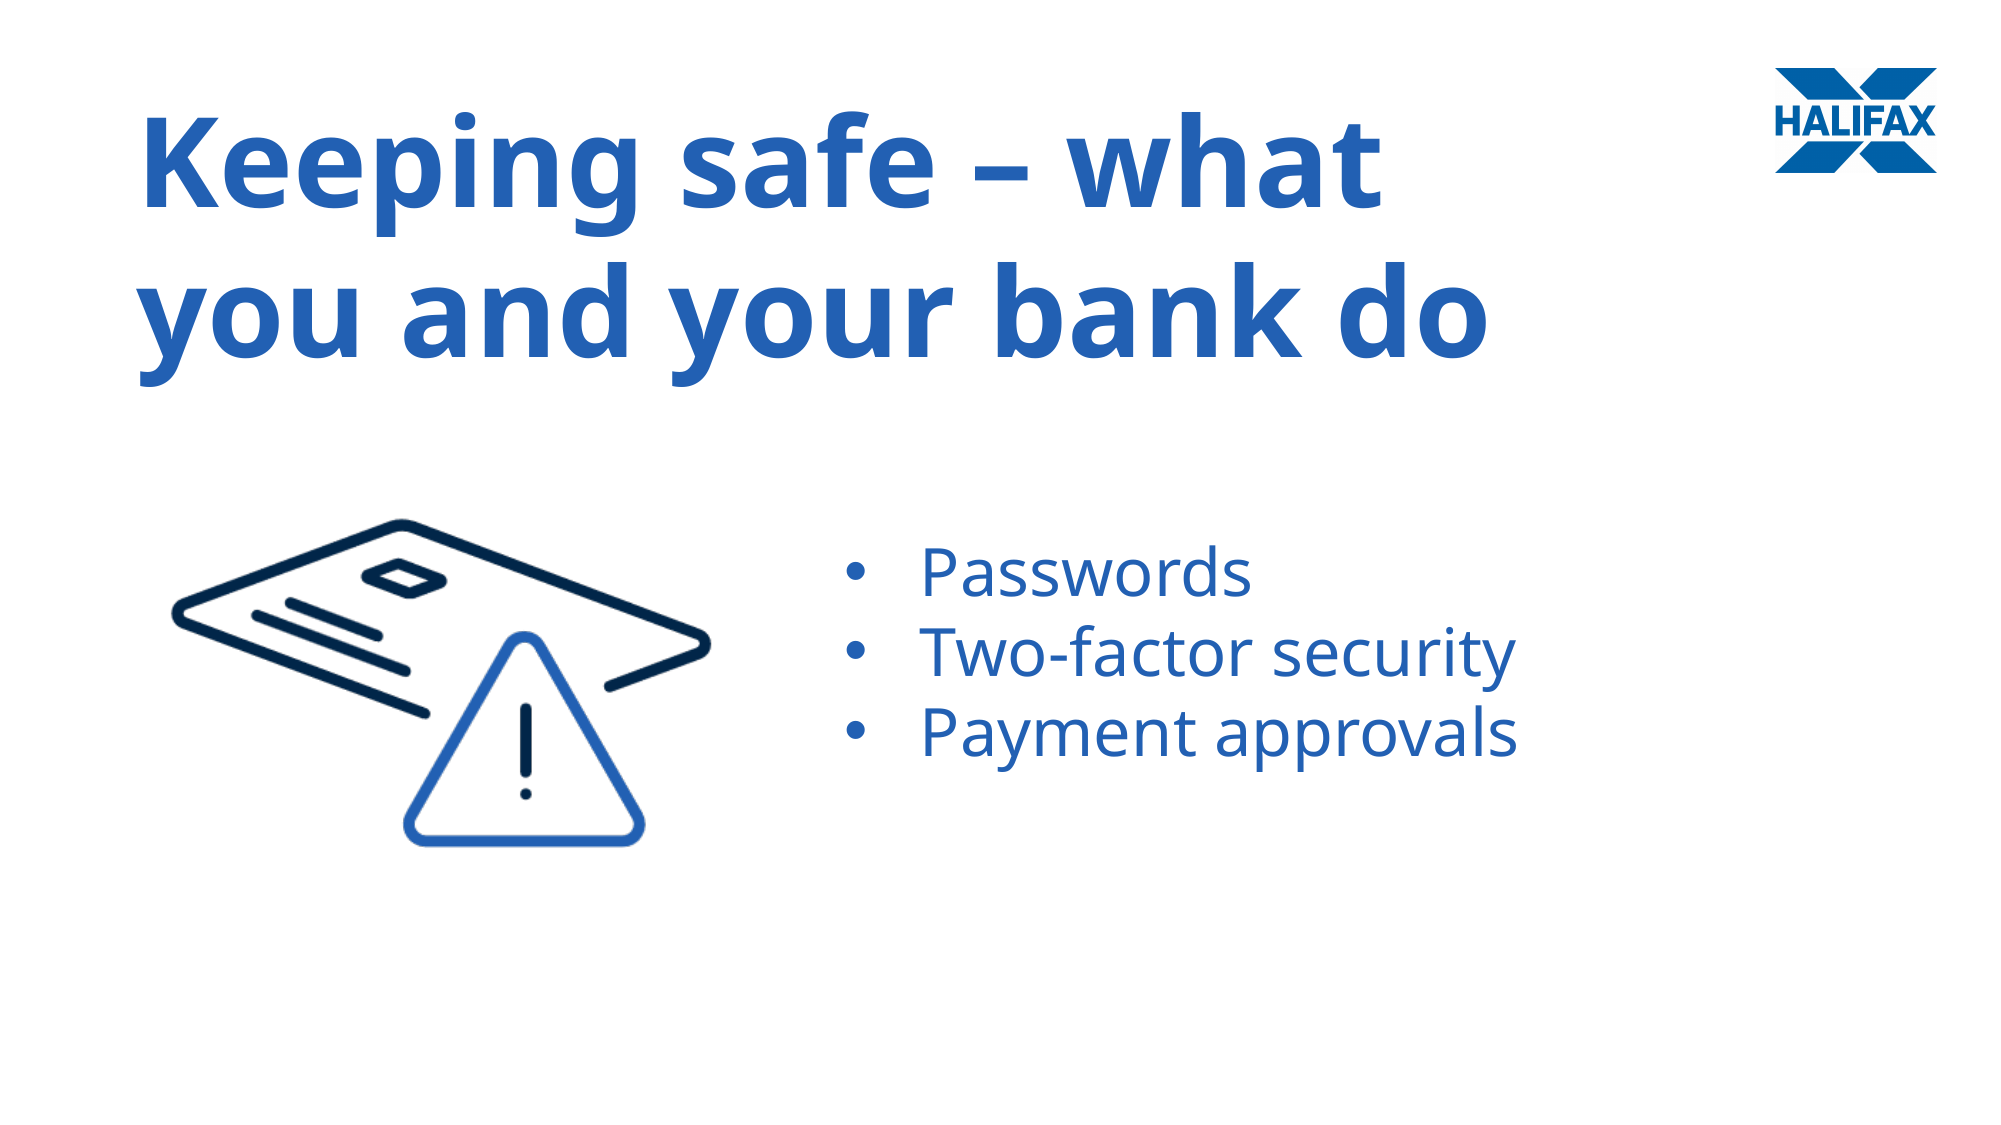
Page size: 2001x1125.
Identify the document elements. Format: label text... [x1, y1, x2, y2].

list Keeping safe – what you and your bank do [121, 75, 1579, 221]
picture [121, 327, 764, 972]
picture [1775, 68, 1937, 173]
list Passwords Two-factor security Payment approvals [830, 328, 1879, 972]
